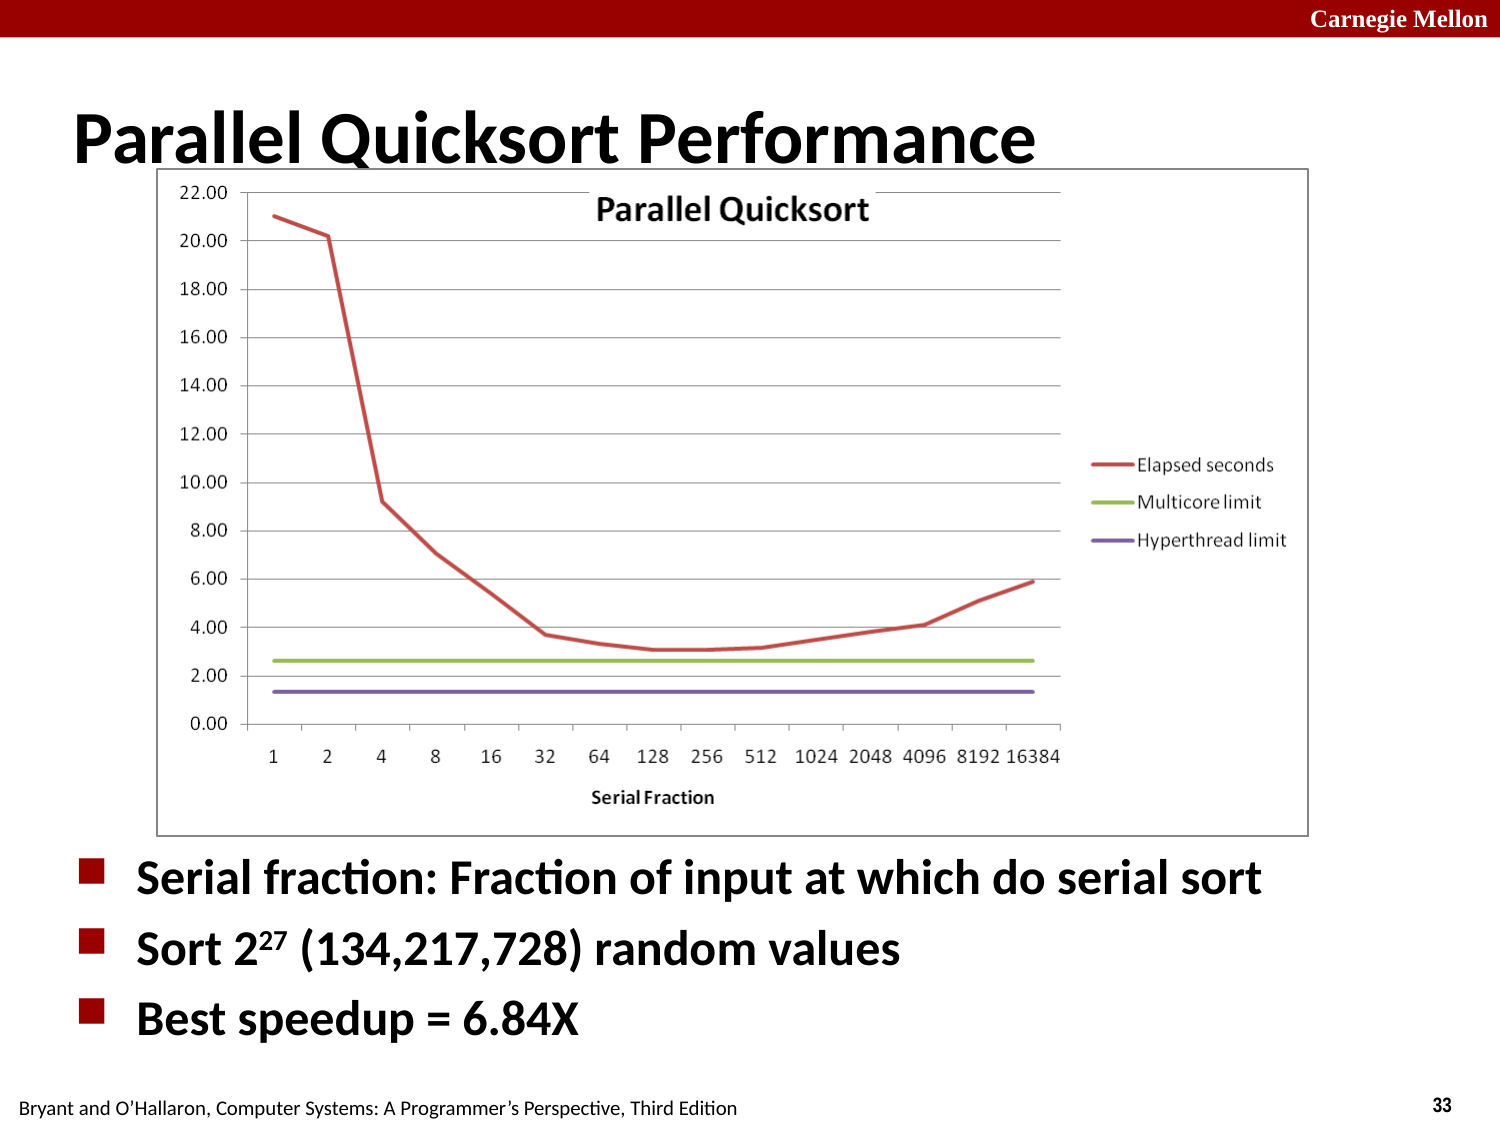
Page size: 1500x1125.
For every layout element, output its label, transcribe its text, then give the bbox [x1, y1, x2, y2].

title Parallel Quicksort Performance [58, 71, 1305, 197]
picture [154, 167, 1310, 838]
list Serial fraction: Fraction of input at which do serial sort Sort 227 (134,217,728) random values Best speedup = 6.84X [64, 837, 1361, 1076]
